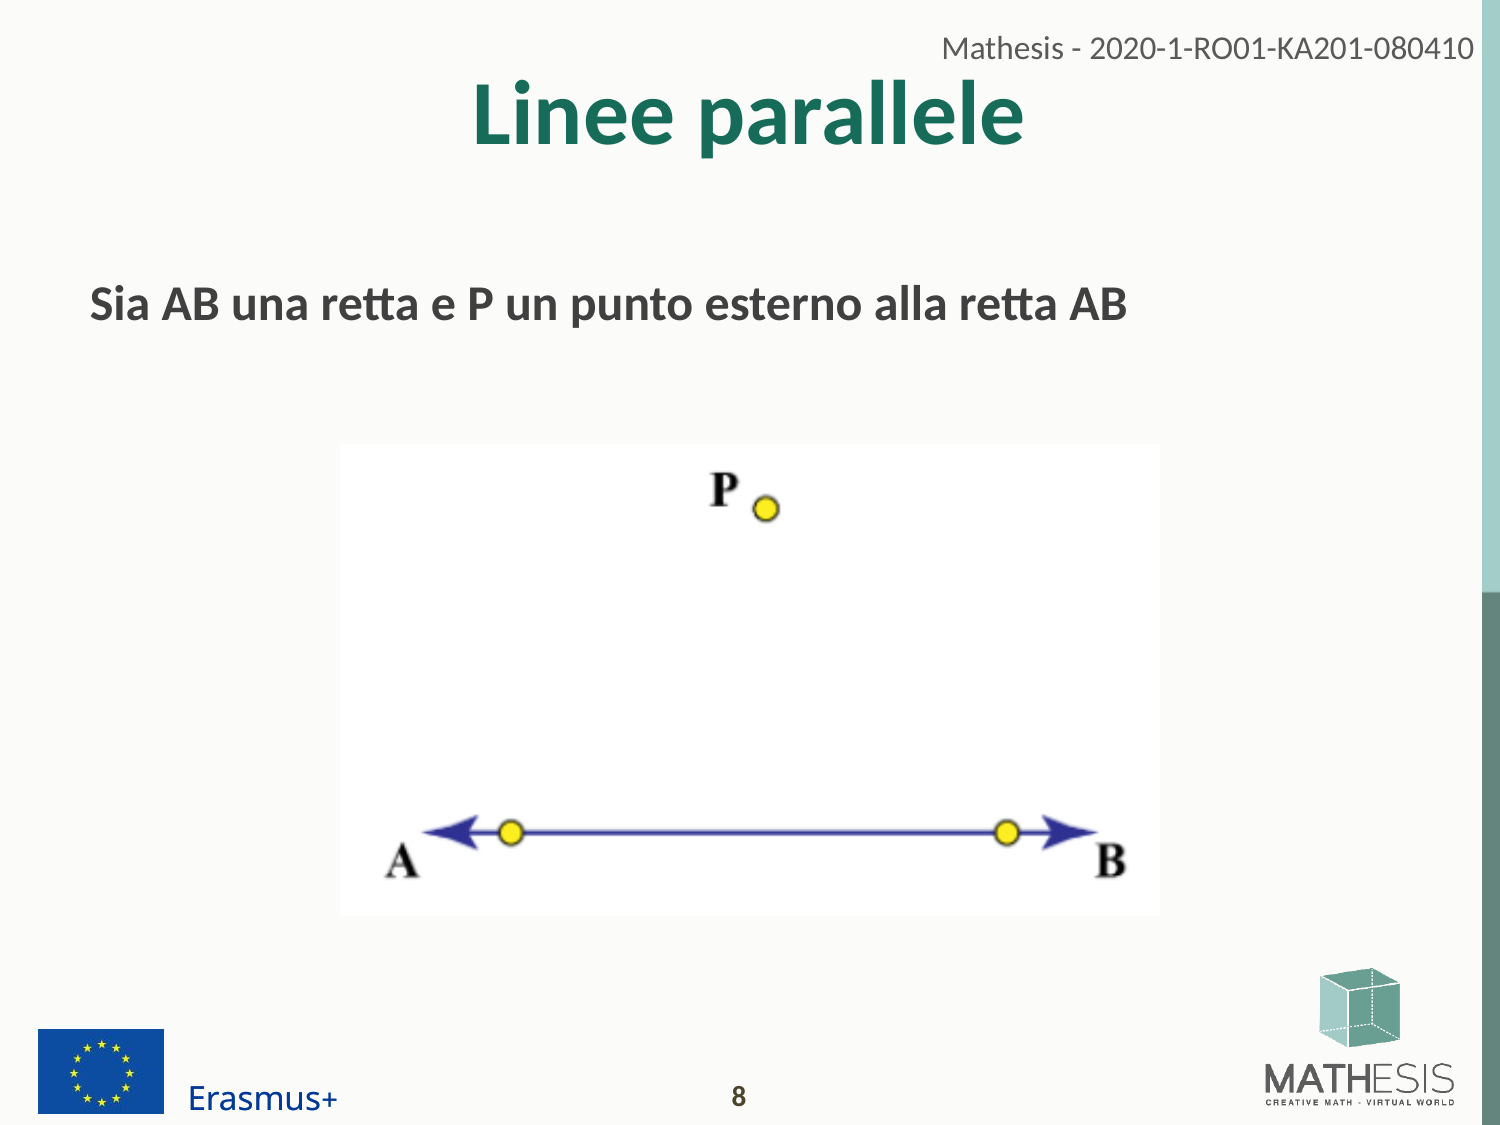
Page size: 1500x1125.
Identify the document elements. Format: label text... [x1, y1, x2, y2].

list Sia AB una retta e P un punto esterno alla retta AB [75, 262, 1425, 1005]
picture [38, 1029, 164, 1114]
title Linee parallele [75, 45, 1425, 233]
picture [340, 444, 1160, 916]
